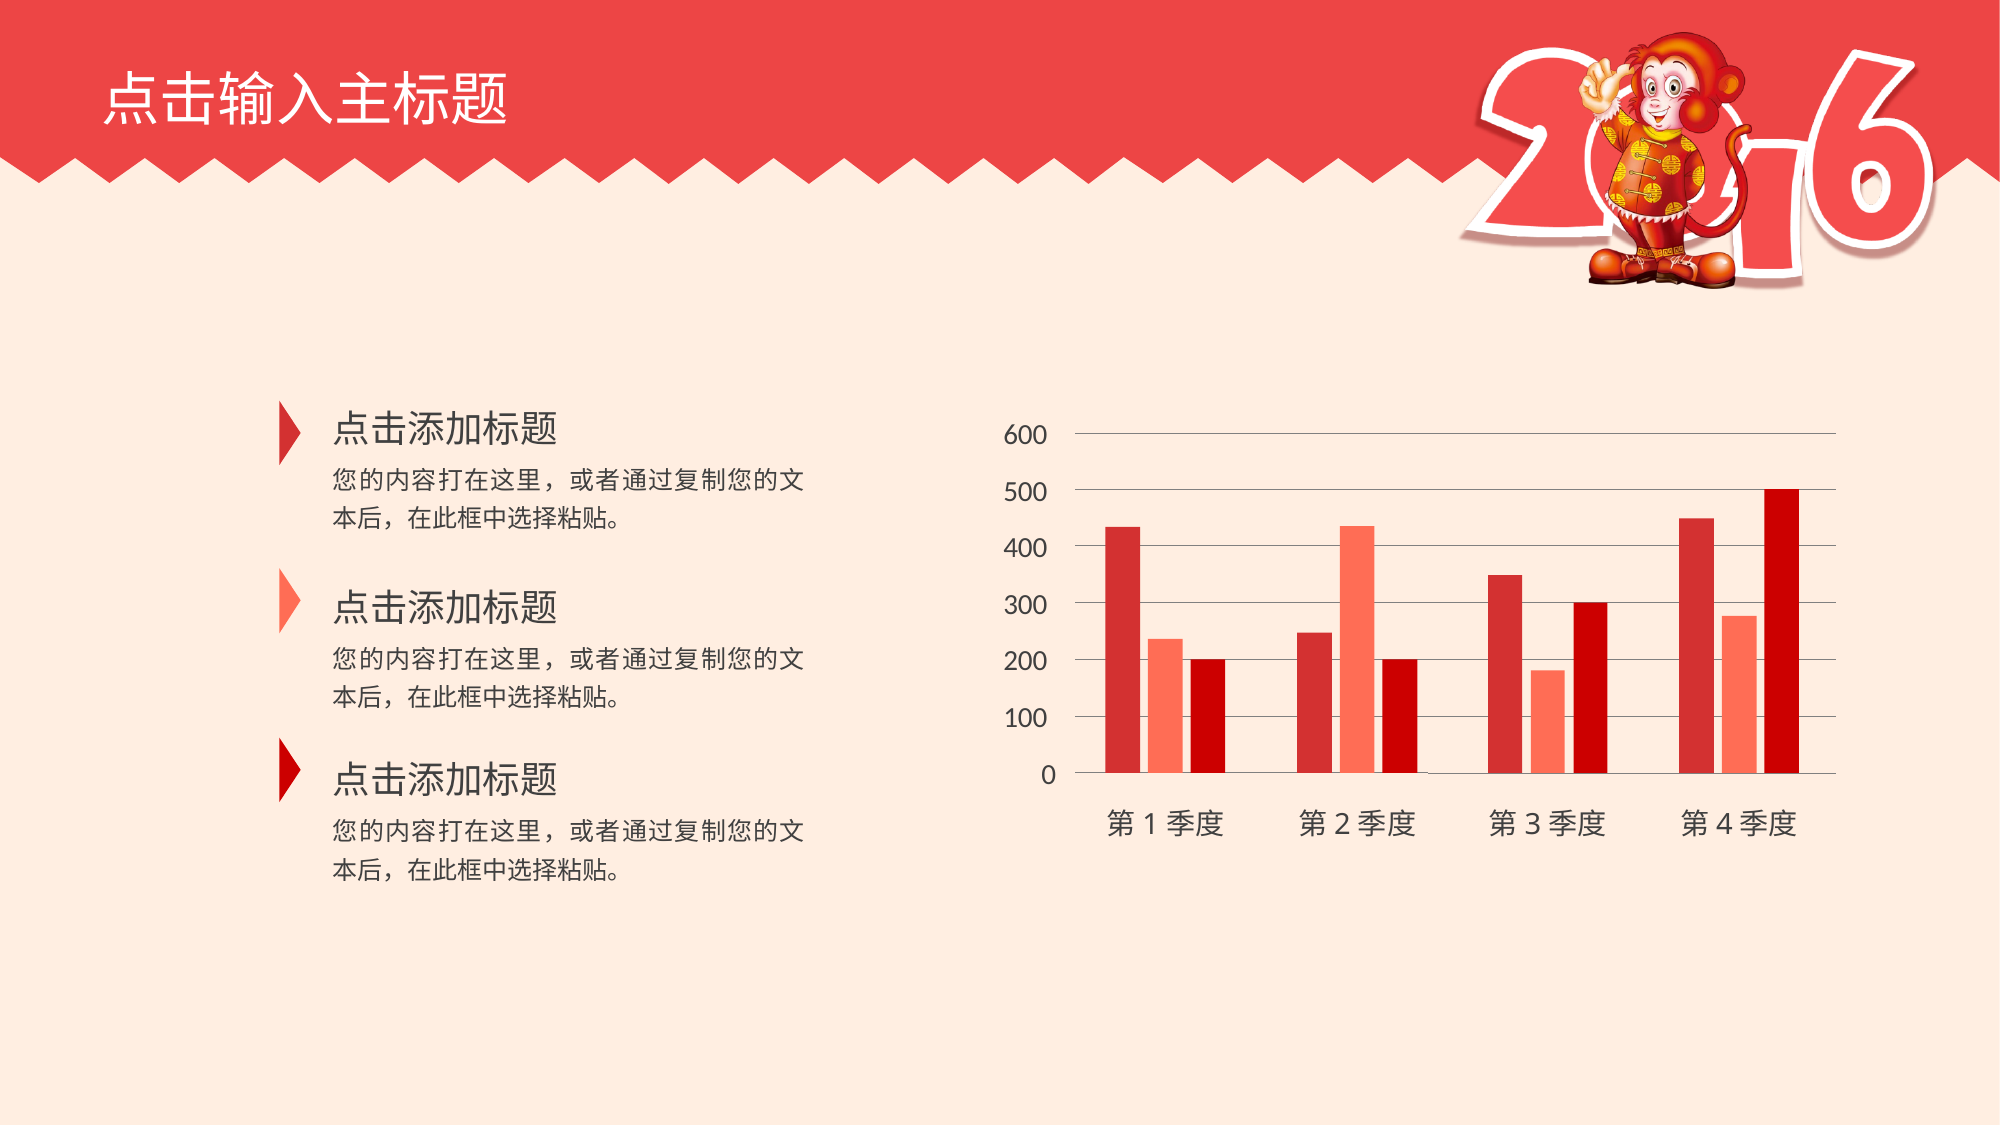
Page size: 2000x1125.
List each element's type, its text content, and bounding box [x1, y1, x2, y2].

text_box [1190, 659, 1226, 773]
text_box [1679, 518, 1714, 773]
text_box 您的内容打在这里，或者通过复制您的文本后，在此框中选择粘贴。 [318, 799, 821, 892]
text_box [279, 568, 301, 634]
text_box 第2季度 [1283, 798, 1432, 848]
text_box [1339, 526, 1375, 773]
text_box [279, 400, 301, 466]
text_box [1764, 489, 1799, 773]
text_box 第4季度 [1665, 798, 1814, 848]
text_box 第1季度 [1091, 798, 1240, 848]
text_box 0 [1026, 747, 1072, 798]
text_box 100 [988, 691, 1063, 741]
text_box [1382, 659, 1418, 773]
text_box [1488, 575, 1523, 773]
text_box 点击添加标题 [318, 382, 610, 450]
text_box 400 [988, 521, 1063, 571]
text_box [279, 737, 301, 803]
text_box 点击输入主标题 [86, 54, 525, 140]
text_box 点击添加标题 [318, 733, 610, 802]
text_box 300 [988, 577, 1063, 628]
picture [1454, 0, 2000, 450]
text_box 500 [988, 464, 1063, 515]
text_box [1721, 615, 1757, 773]
text_box [1297, 632, 1332, 773]
text_box [1530, 670, 1565, 773]
text_box 您的内容打在这里，或者通过复制您的文本后，在此框中选择粘贴。 [318, 626, 821, 720]
text_box 600 [988, 407, 1063, 458]
text_box [1105, 526, 1141, 773]
text_box 第3季度 [1473, 798, 1622, 848]
text_box 200 [988, 634, 1063, 685]
text_box [1573, 602, 1608, 773]
text_box 您的内容打在这里，或者通过复制您的文本后，在此框中选择粘贴。 [318, 447, 821, 541]
text_box [1147, 638, 1183, 773]
text_box 点击添加标题 [318, 561, 610, 629]
